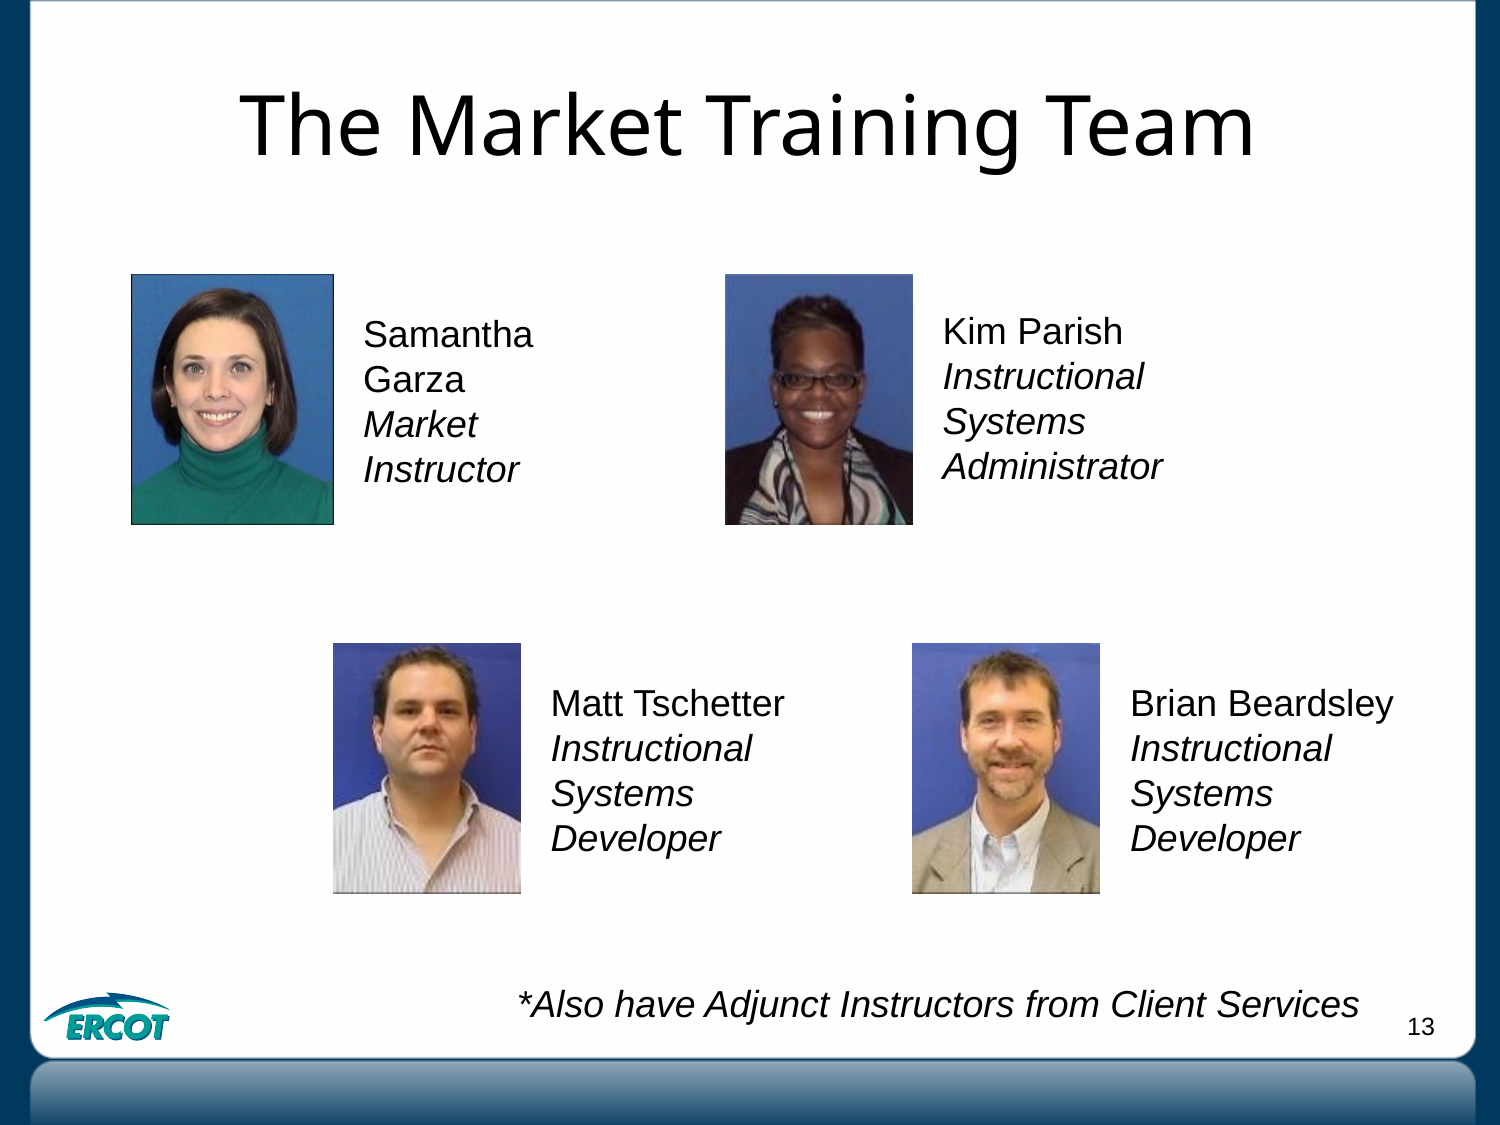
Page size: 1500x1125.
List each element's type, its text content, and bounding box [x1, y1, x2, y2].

picture [0, 0, 1500, 1125]
text_box Kim Parish Instructional Systems Administrator [916, 299, 1275, 495]
text_box Samantha Garza Market Instructor [338, 302, 650, 497]
text_box Matt Tschetter Instructional Systems Developer [527, 671, 838, 866]
text_box *Also have Adjunct Instructors from Client Services [212, 972, 1375, 1032]
text_box Brian Beardsley Instructional Systems Developer [1104, 671, 1417, 866]
title The Market Training Team [73, 45, 1424, 200]
